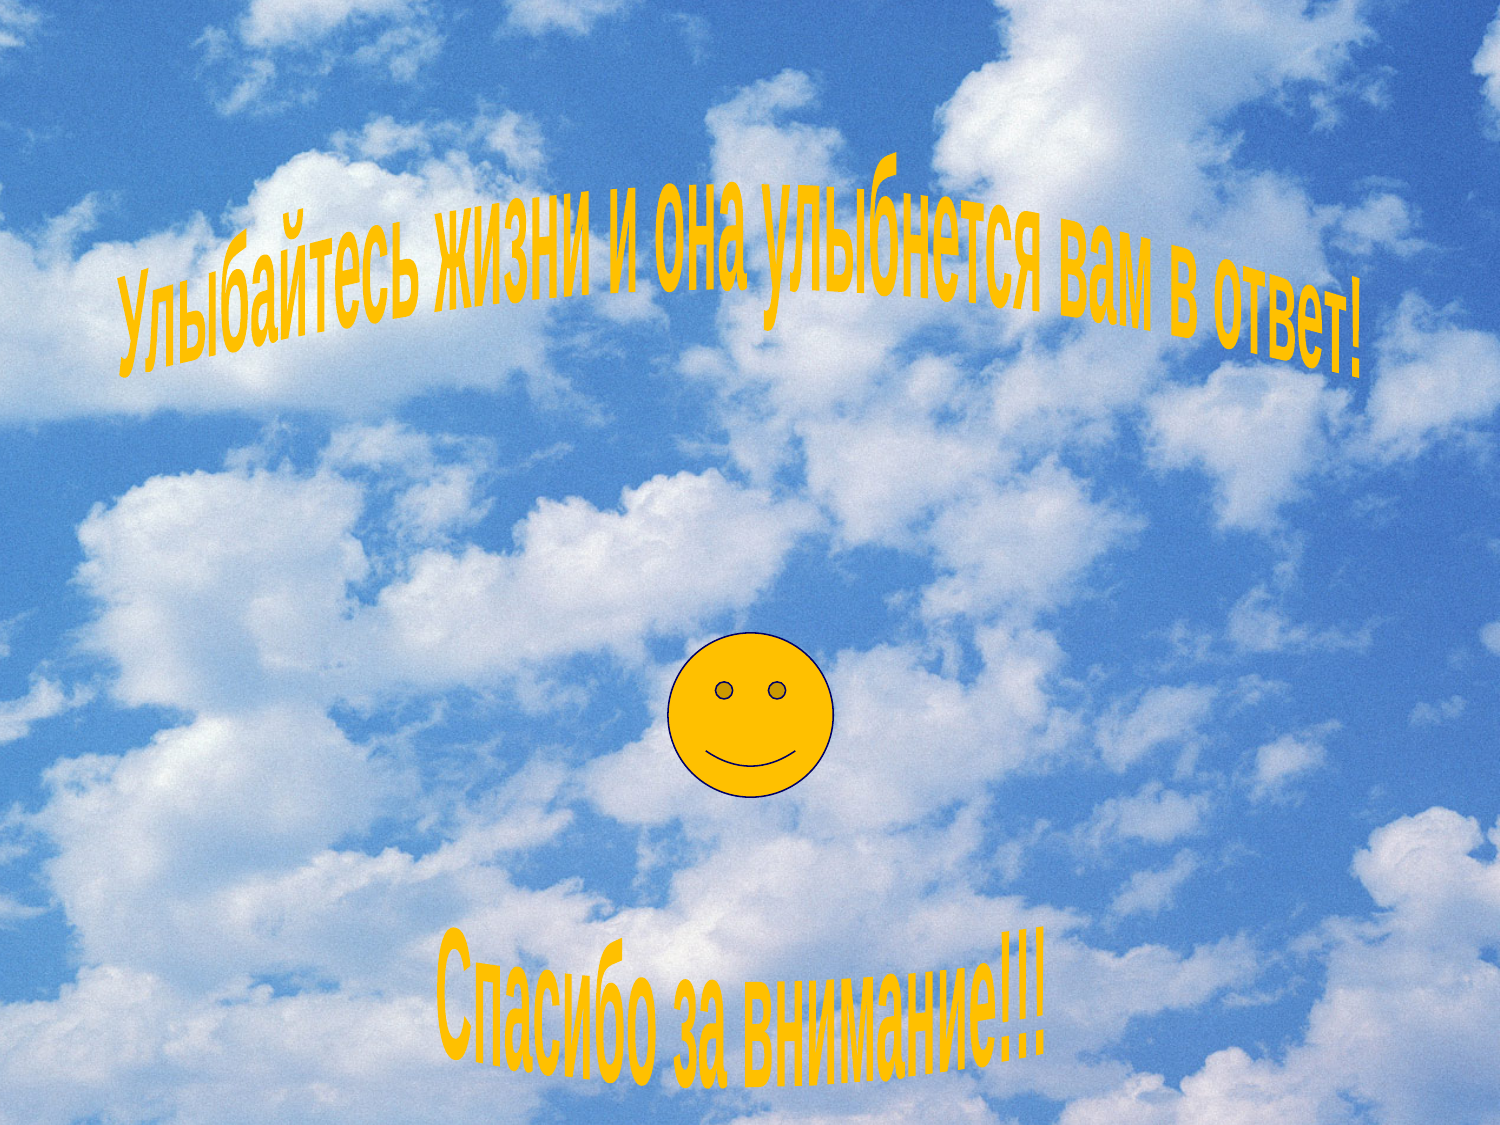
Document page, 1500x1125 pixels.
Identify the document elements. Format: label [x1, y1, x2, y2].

list [0, 0, 1500, 1125]
